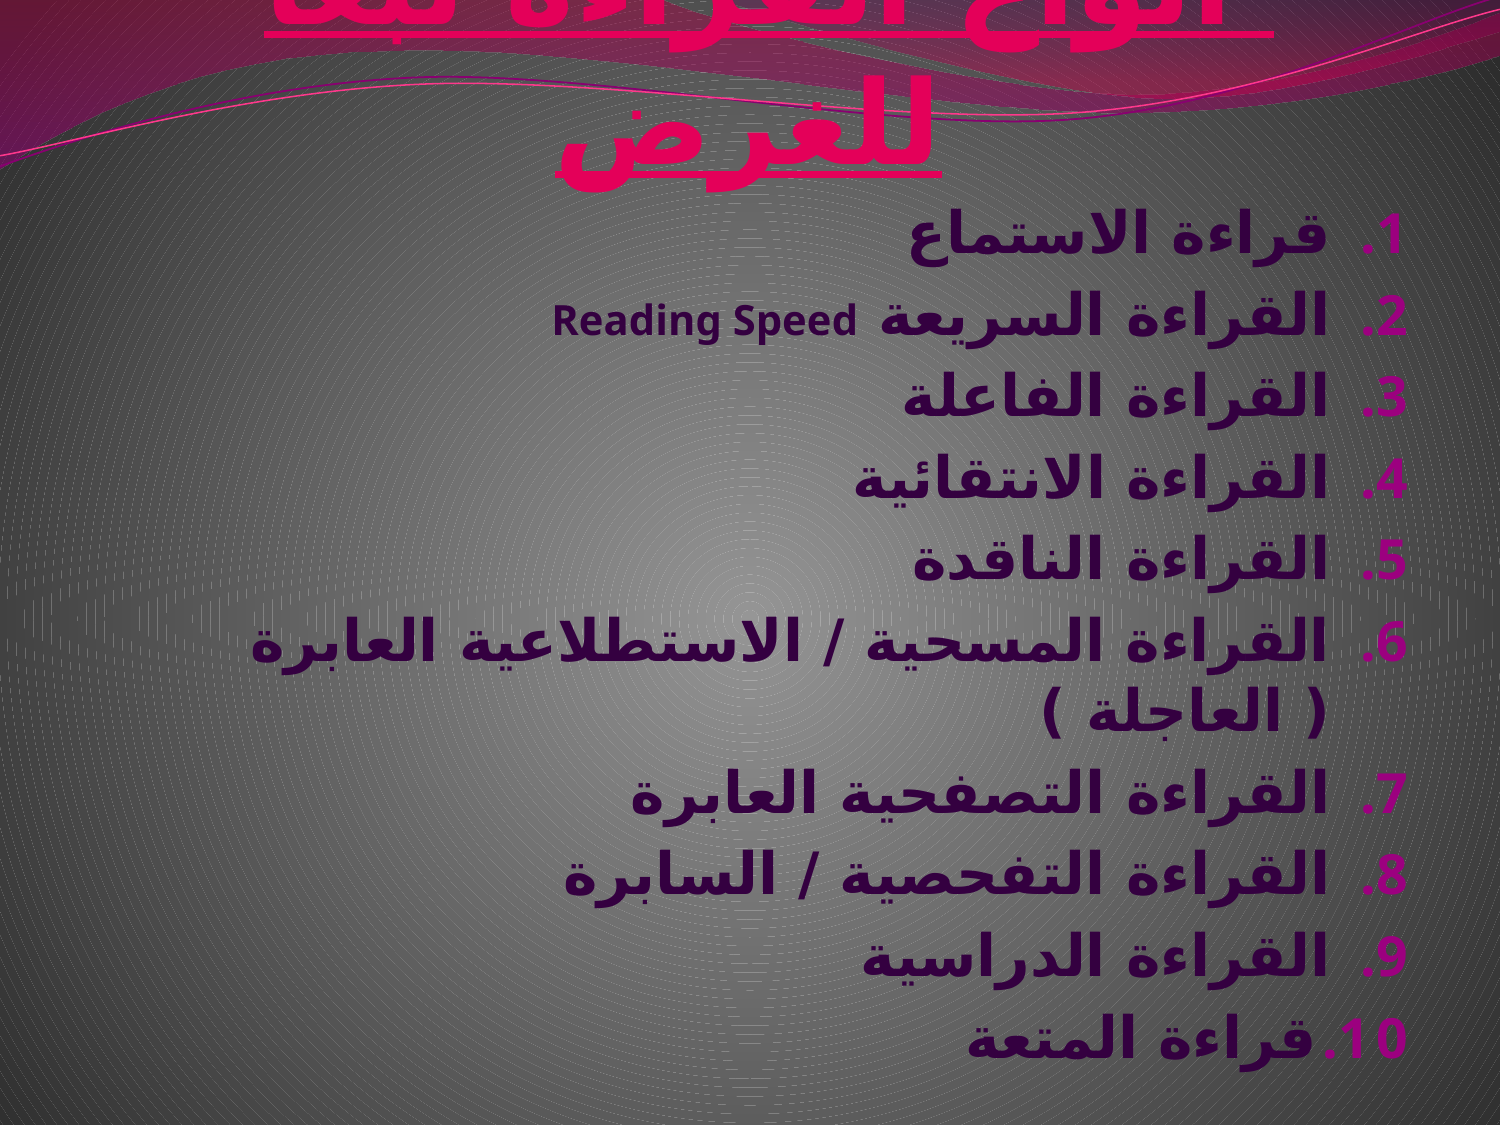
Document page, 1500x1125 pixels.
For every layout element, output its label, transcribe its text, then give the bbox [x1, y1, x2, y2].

title أنواع القراءة تبعاً للغرض [112, 46, 1388, 187]
subtitle قراءة الاستماع القراءة السريعة Reading Speed القراءة الفاعلة القراءة الانتقائية القراءة الناقدة القراءة المسحية / الاستطلاعية العابرة ( العاجلة ) القراءة التصفحية العابرة القراءة التفحصية / السابرة القراءة الدراسية قراءة المتعة [58, 187, 1418, 1067]
